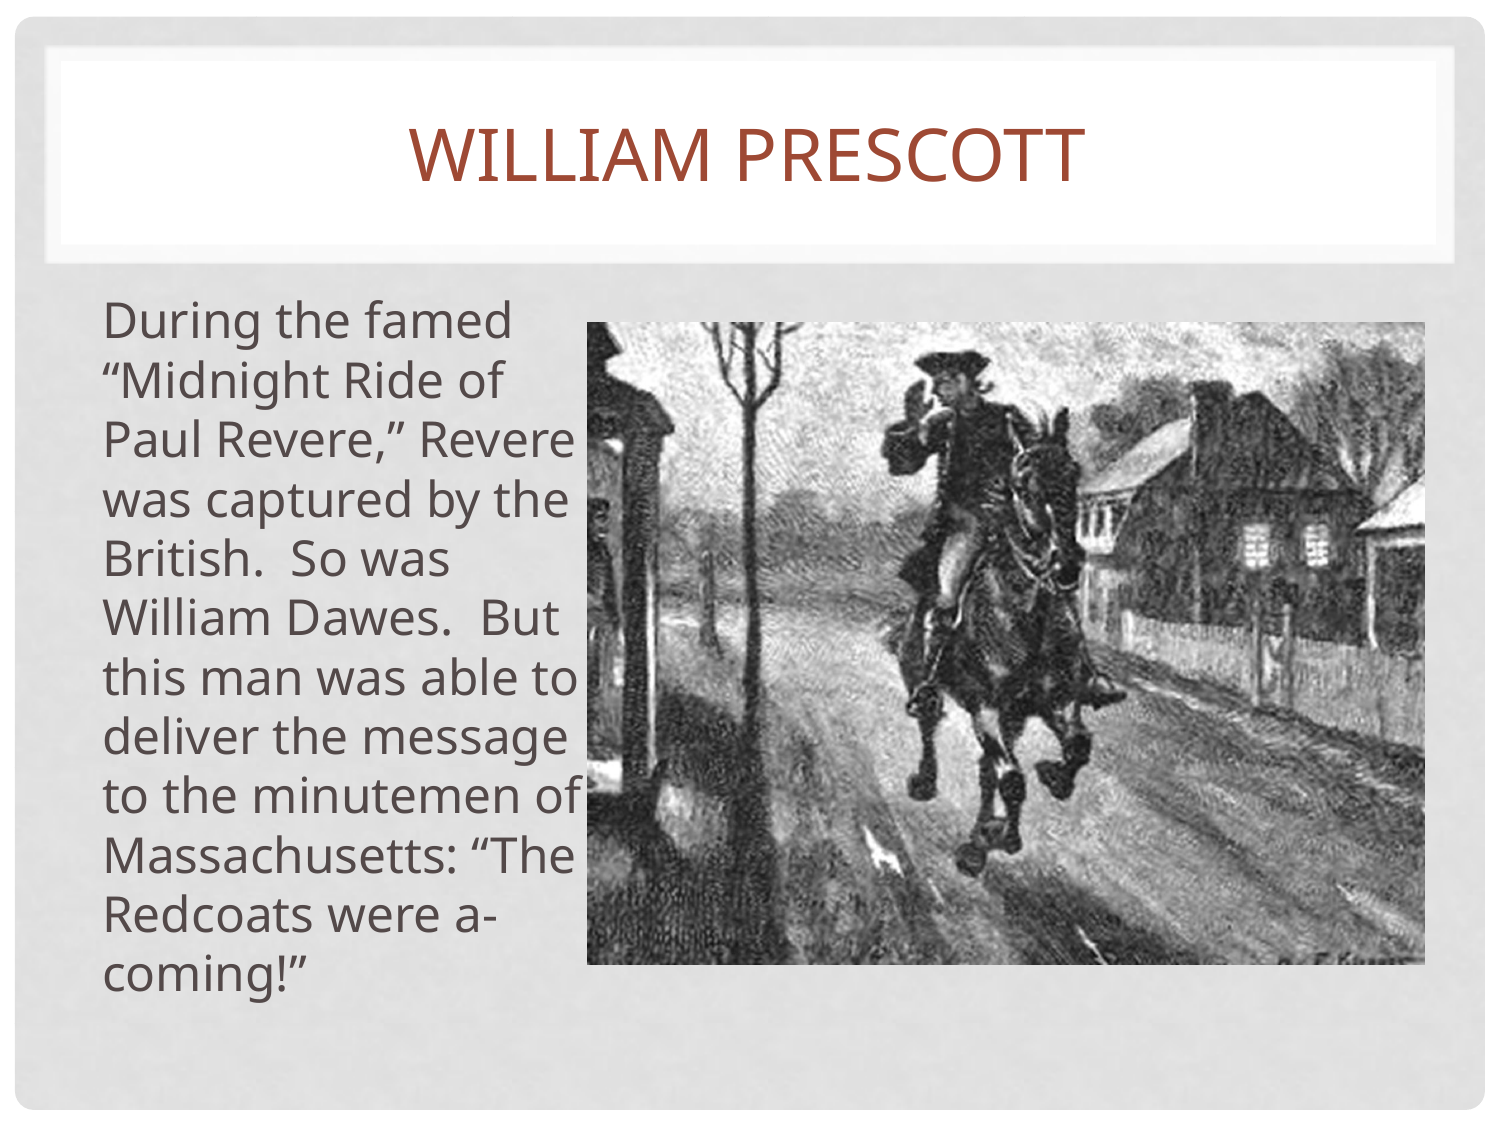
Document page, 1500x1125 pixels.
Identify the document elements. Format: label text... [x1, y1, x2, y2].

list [587, 322, 1426, 965]
title William prescott [69, 66, 1425, 238]
list During the famed “Midnight Ride of Paul Revere,” Revere was captured by the British. So was William Dawes. But this man was able to deliver the message to the minutemen of Massachusetts: “The Redcoats were a-coming!” [69, 281, 600, 1038]
